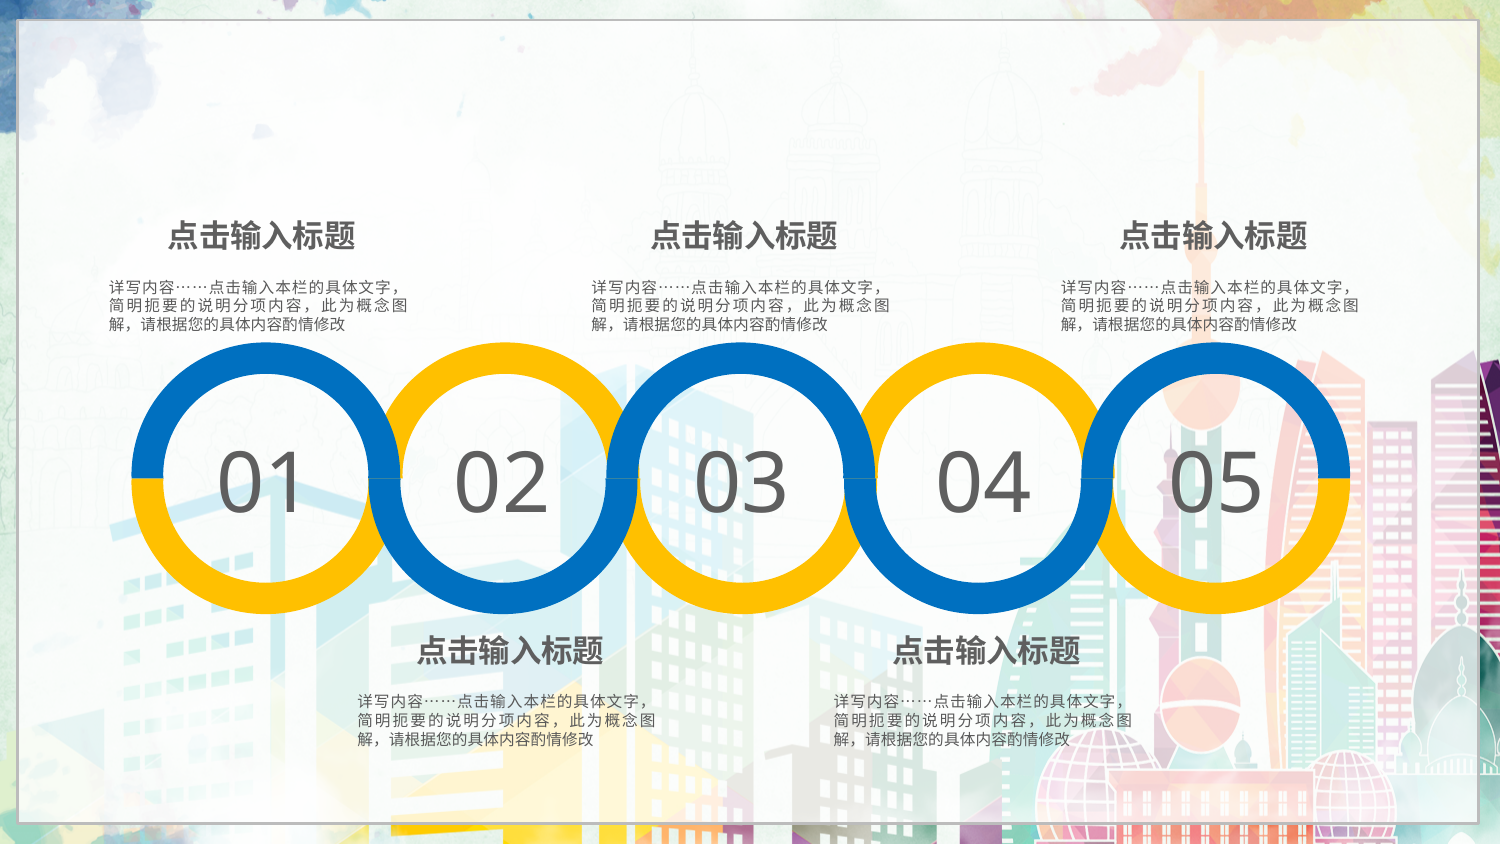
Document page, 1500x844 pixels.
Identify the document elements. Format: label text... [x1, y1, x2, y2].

text_box 03 [681, 422, 803, 535]
text_box [131, 479, 384, 615]
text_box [816, 625, 1157, 774]
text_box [574, 210, 914, 360]
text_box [340, 625, 680, 774]
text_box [1043, 210, 1384, 360]
text_box 04 [922, 422, 1044, 535]
text_box [368, 478, 638, 615]
text_box 05 [1156, 422, 1278, 535]
text_box [1097, 479, 1351, 615]
text_box [861, 342, 1098, 479]
text_box [386, 342, 623, 479]
picture [0, 0, 1500, 844]
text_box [91, 210, 432, 360]
text_box [131, 368, 401, 479]
text_box [623, 478, 860, 615]
text_box [606, 368, 876, 479]
text_box 02 [441, 422, 563, 535]
text_box 01 [204, 422, 325, 535]
text_box [844, 478, 1113, 615]
text_box [1081, 368, 1351, 479]
